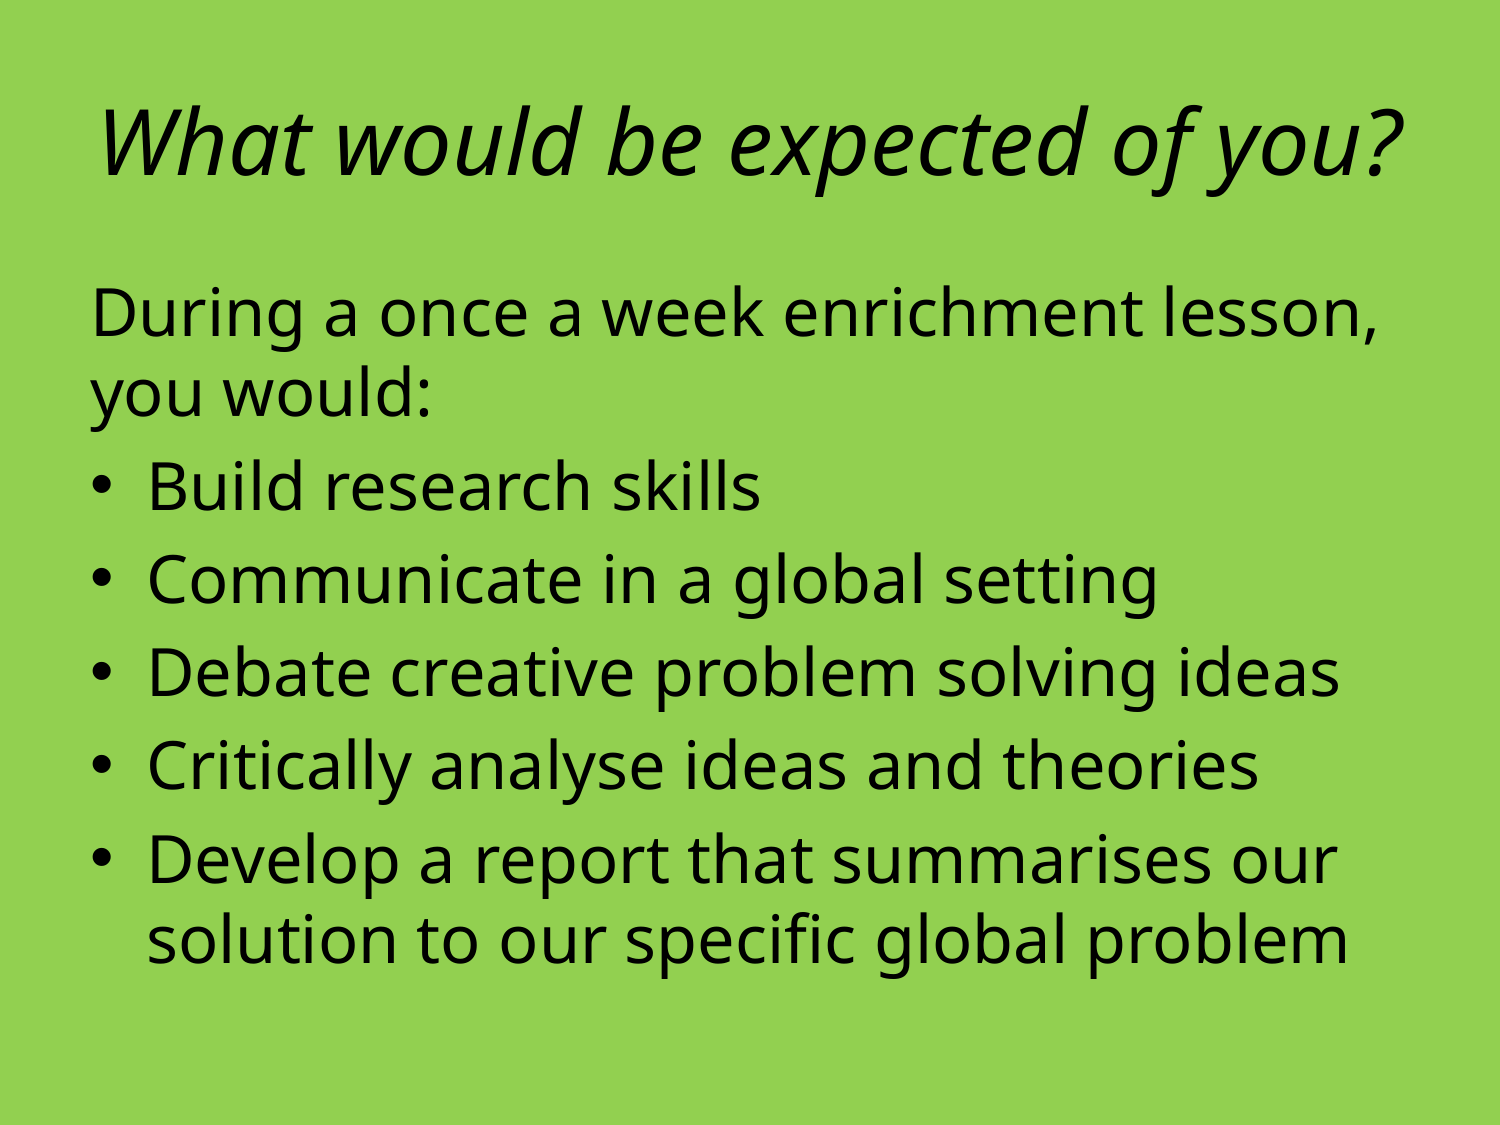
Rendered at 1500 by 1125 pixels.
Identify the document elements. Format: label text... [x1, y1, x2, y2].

title What would be expected of you? [75, 45, 1425, 233]
list During a once a week enrichment lesson, you would: Build research skills Communicate in a global setting Debate creative problem solving ideas Critically analyse ideas and theories Develop a report that summarises our solution to our specific global problem [75, 262, 1425, 1005]
